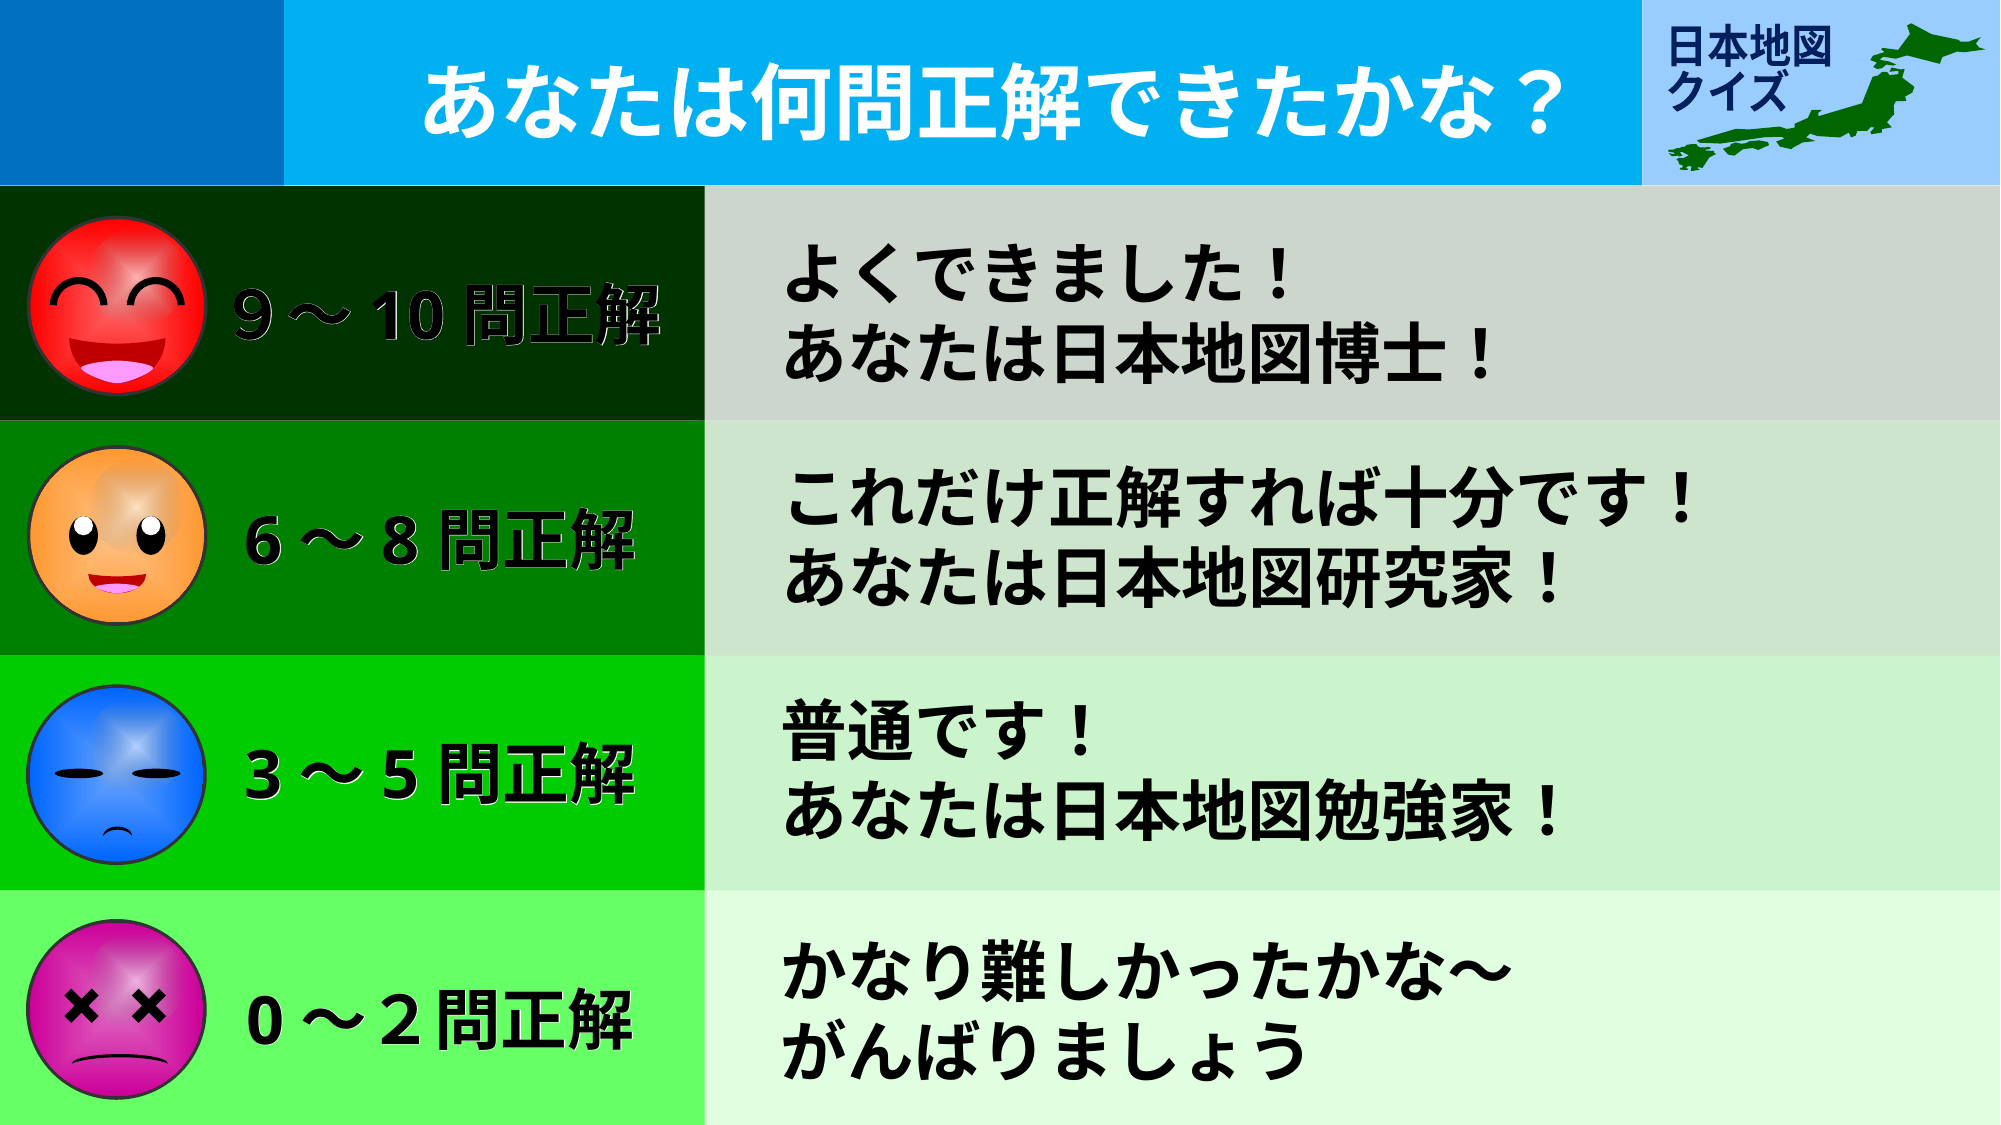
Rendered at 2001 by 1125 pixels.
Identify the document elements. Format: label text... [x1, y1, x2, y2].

text_box あなたは何問正解できたかな？ [402, 43, 1598, 158]
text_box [25, 684, 207, 866]
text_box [25, 918, 207, 1101]
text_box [26, 215, 208, 397]
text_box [26, 444, 208, 627]
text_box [698, 185, 2000, 1125]
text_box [0, 185, 697, 1125]
